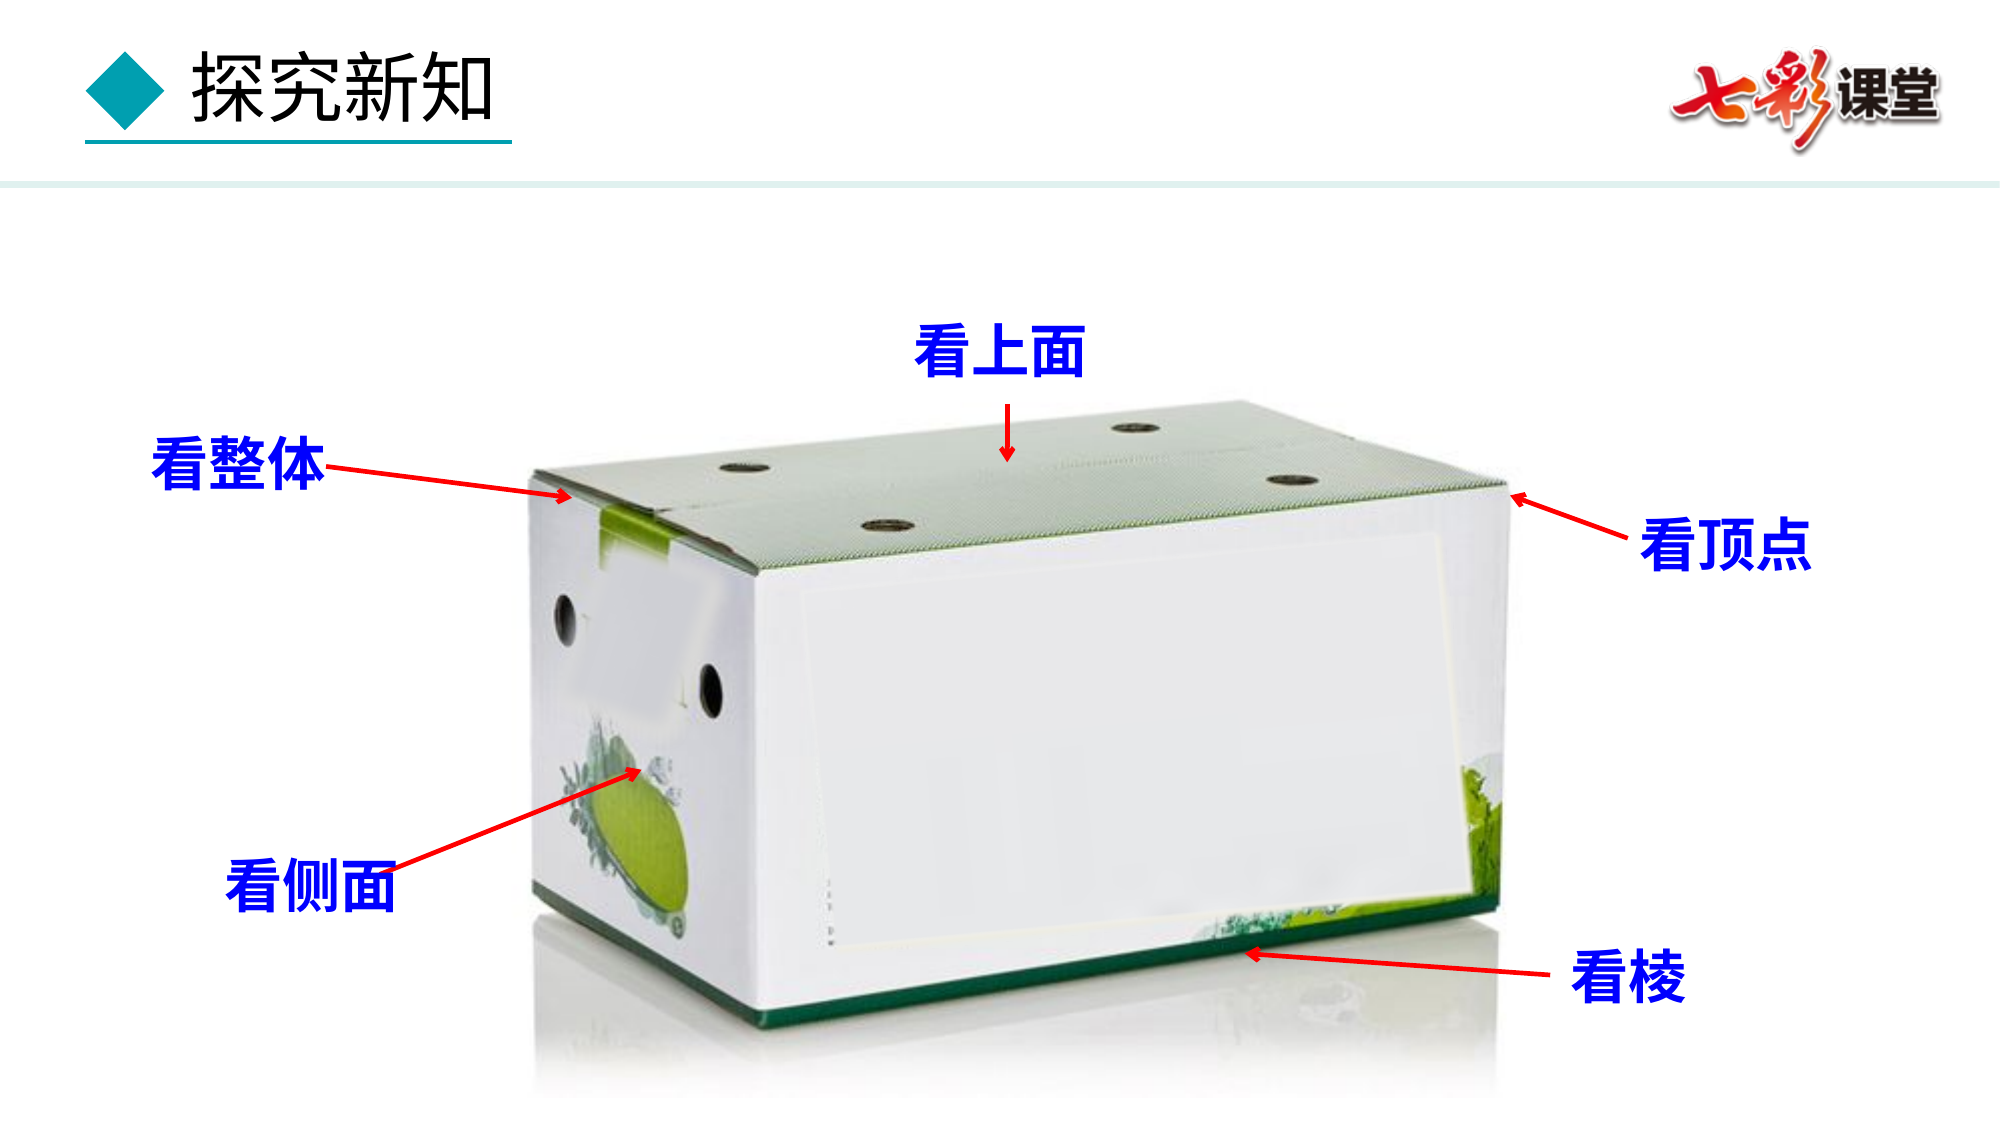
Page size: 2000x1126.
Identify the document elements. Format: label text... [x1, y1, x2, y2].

text_box 看整体 [130, 417, 359, 507]
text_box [1244, 953, 1551, 976]
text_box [325, 466, 573, 498]
text_box 看棱 [1565, 930, 1778, 1020]
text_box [379, 769, 642, 875]
text_box 看侧面 [204, 839, 432, 930]
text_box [1509, 495, 1629, 539]
picture [1666, 42, 1948, 157]
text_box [480, 307, 1560, 1098]
text_box 看顶点 [1619, 497, 1847, 588]
